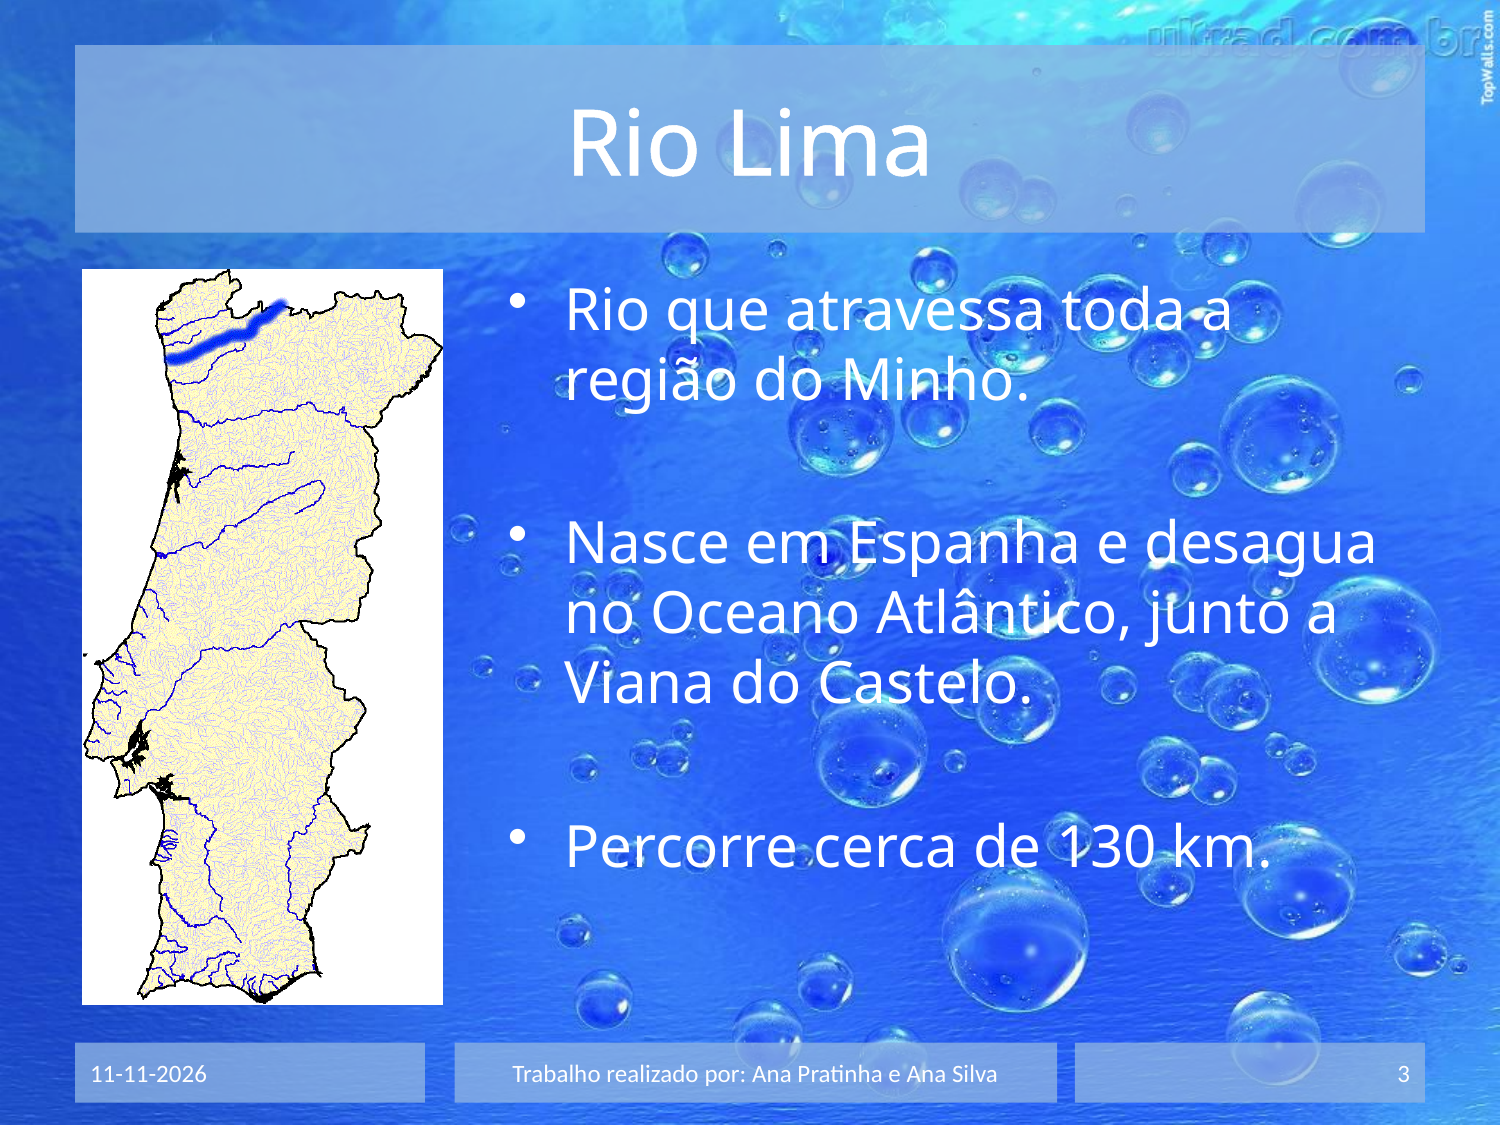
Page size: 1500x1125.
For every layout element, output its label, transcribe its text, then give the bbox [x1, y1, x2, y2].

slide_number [75, 1042, 425, 1103]
text_box Rio que atravessa toda a região do Minho. Nasce em Espanha e desagua no Oceano Atlântico, junto a Viana do Castelo. Percorre cerca de 130 km. [492, 264, 1404, 707]
footer Trabalho realizado por: Ana Pratinha e Ana Silva [454, 1042, 1058, 1103]
picture [0, 0, 1500, 1125]
title Rio Lima [75, 45, 1425, 233]
slide_number 3 [1074, 1042, 1425, 1103]
